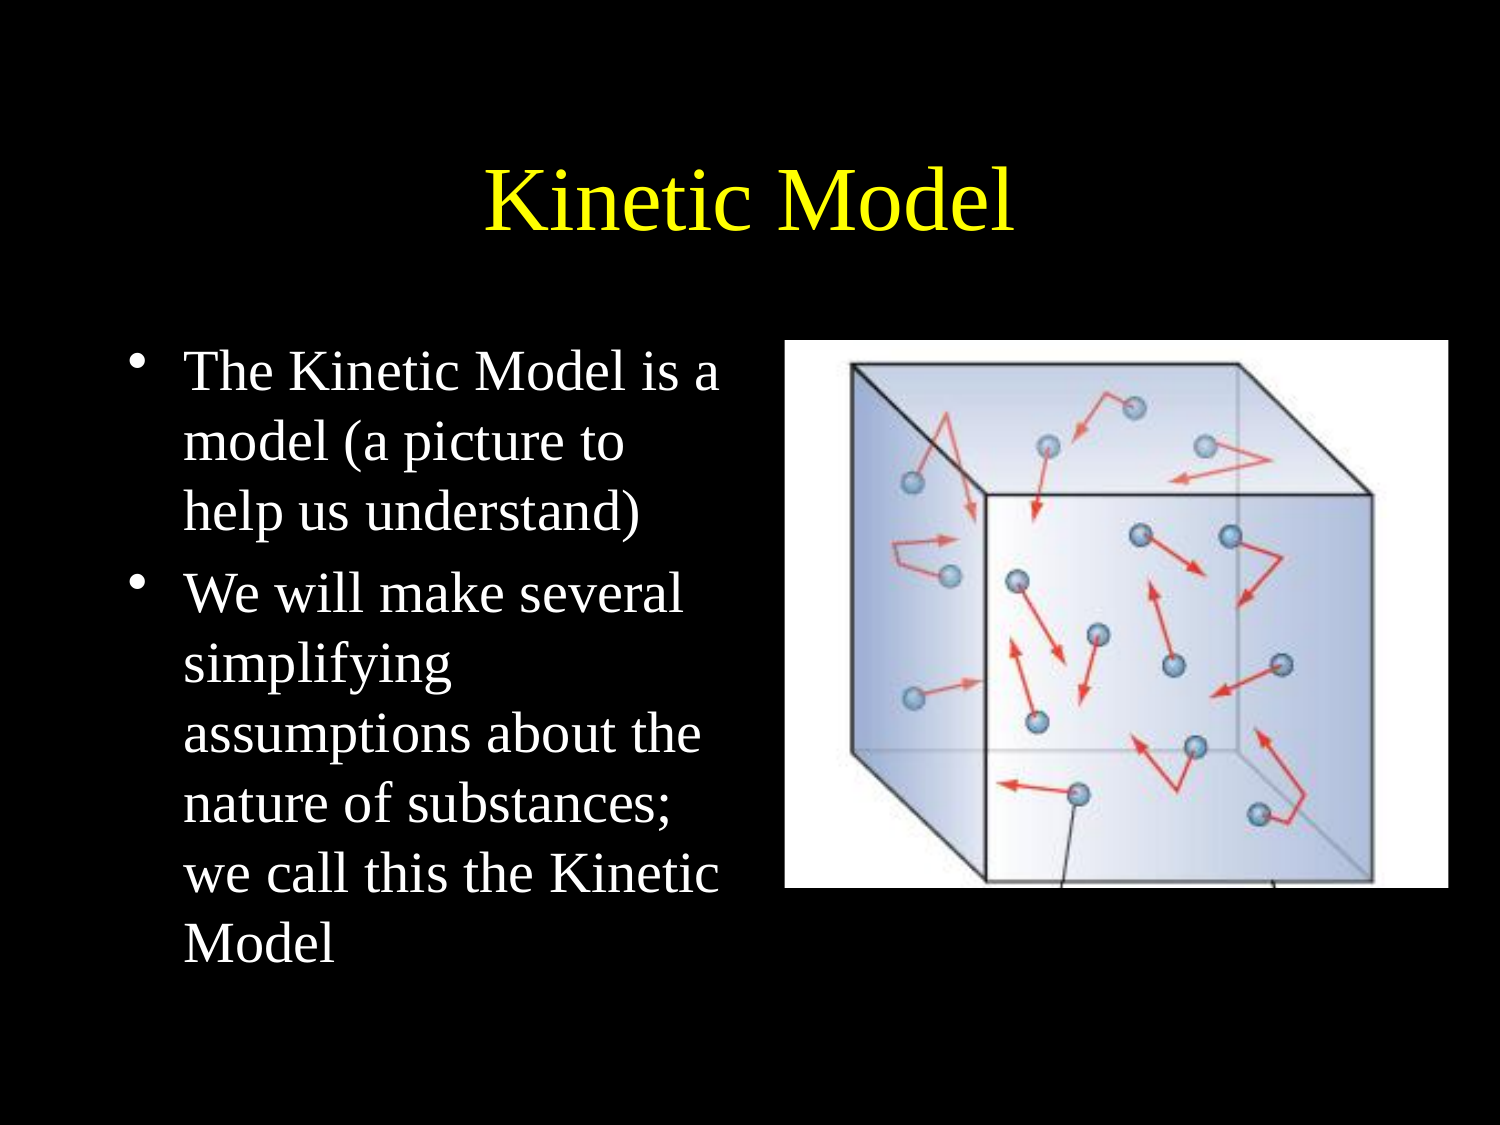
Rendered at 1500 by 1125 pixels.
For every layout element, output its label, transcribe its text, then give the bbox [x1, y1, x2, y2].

title Kinetic Model [112, 99, 1388, 288]
list The Kinetic Model is a model (a picture to help us understand) We will make several simplifying assumptions about the nature of substances; we call this the Kinetic Model [112, 324, 738, 1000]
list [784, 340, 1449, 889]
